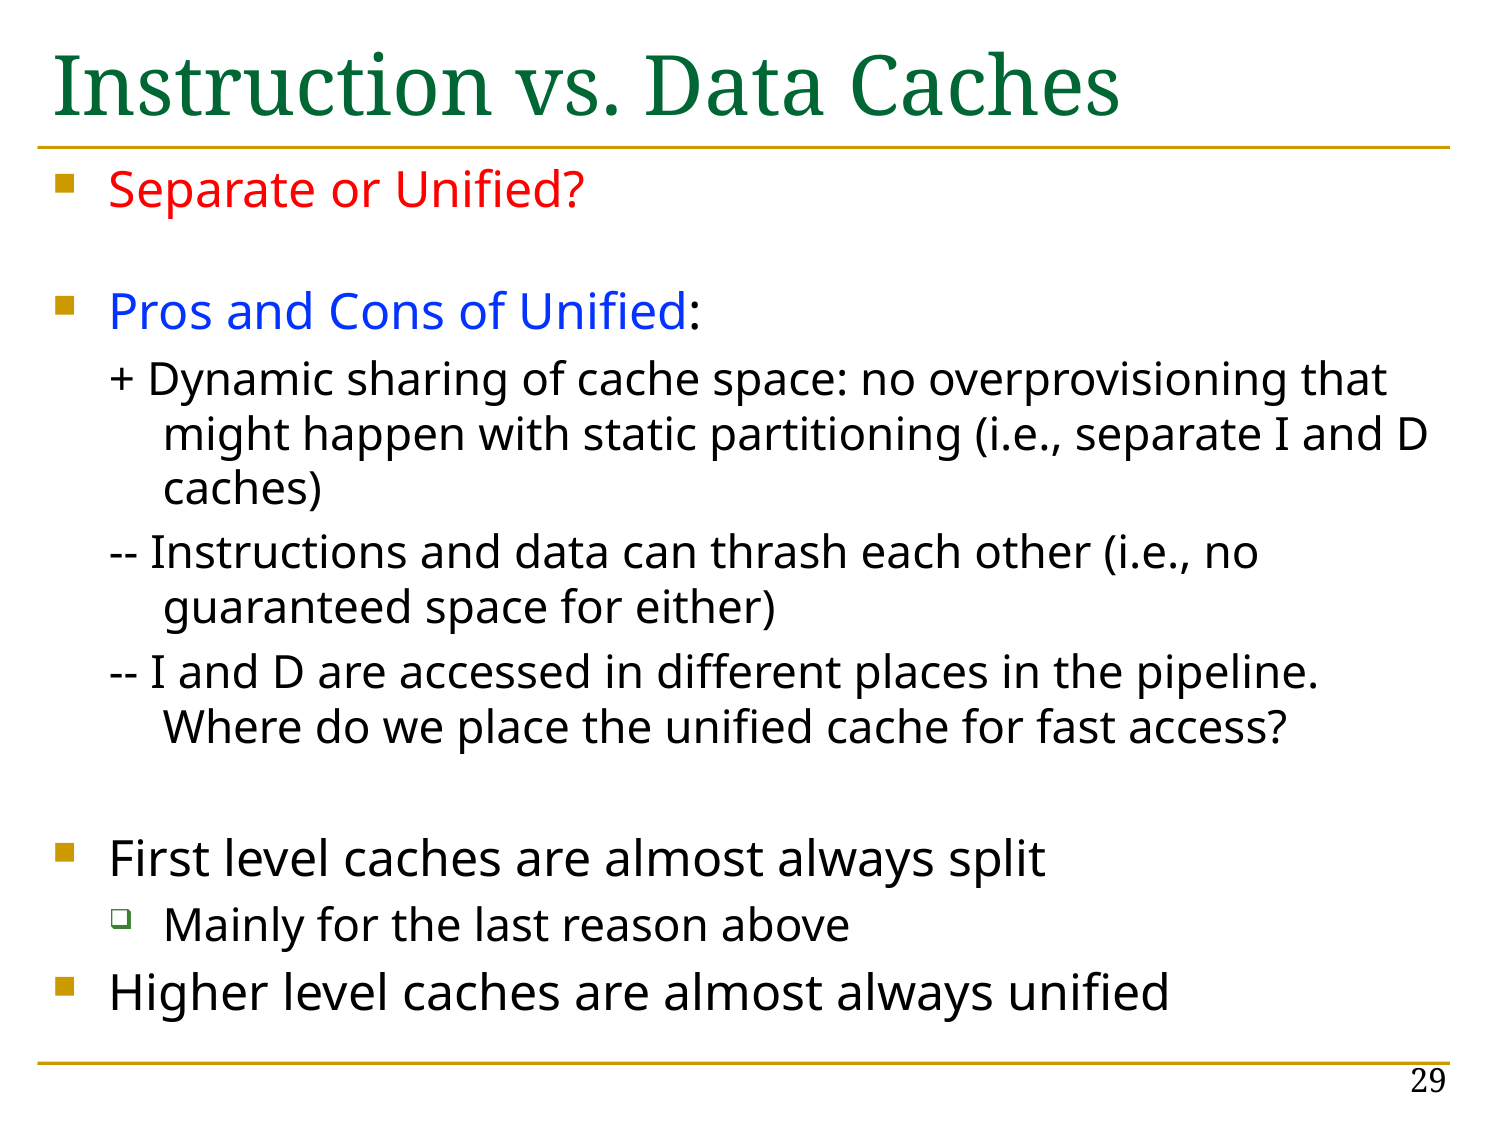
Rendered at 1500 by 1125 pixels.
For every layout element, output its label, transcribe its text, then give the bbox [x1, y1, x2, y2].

slide_number 29 [1111, 1036, 1462, 1112]
title Instruction vs. Data Caches [37, 24, 1450, 149]
list Separate or Unified? Pros and Cons of Unified: + Dynamic sharing of cache space: no overprovisioning that might happen with static partitioning (i.e., separate I and D caches) -- Instructions and data can thrash each other (i.e., no guaranteed space for either) -- I and D are accessed in different places in the pipeline. Where do we place the unified cache for fast access? First level caches are almost always split Mainly for the last reason above Higher level caches are almost always unified [37, 149, 1450, 1063]
